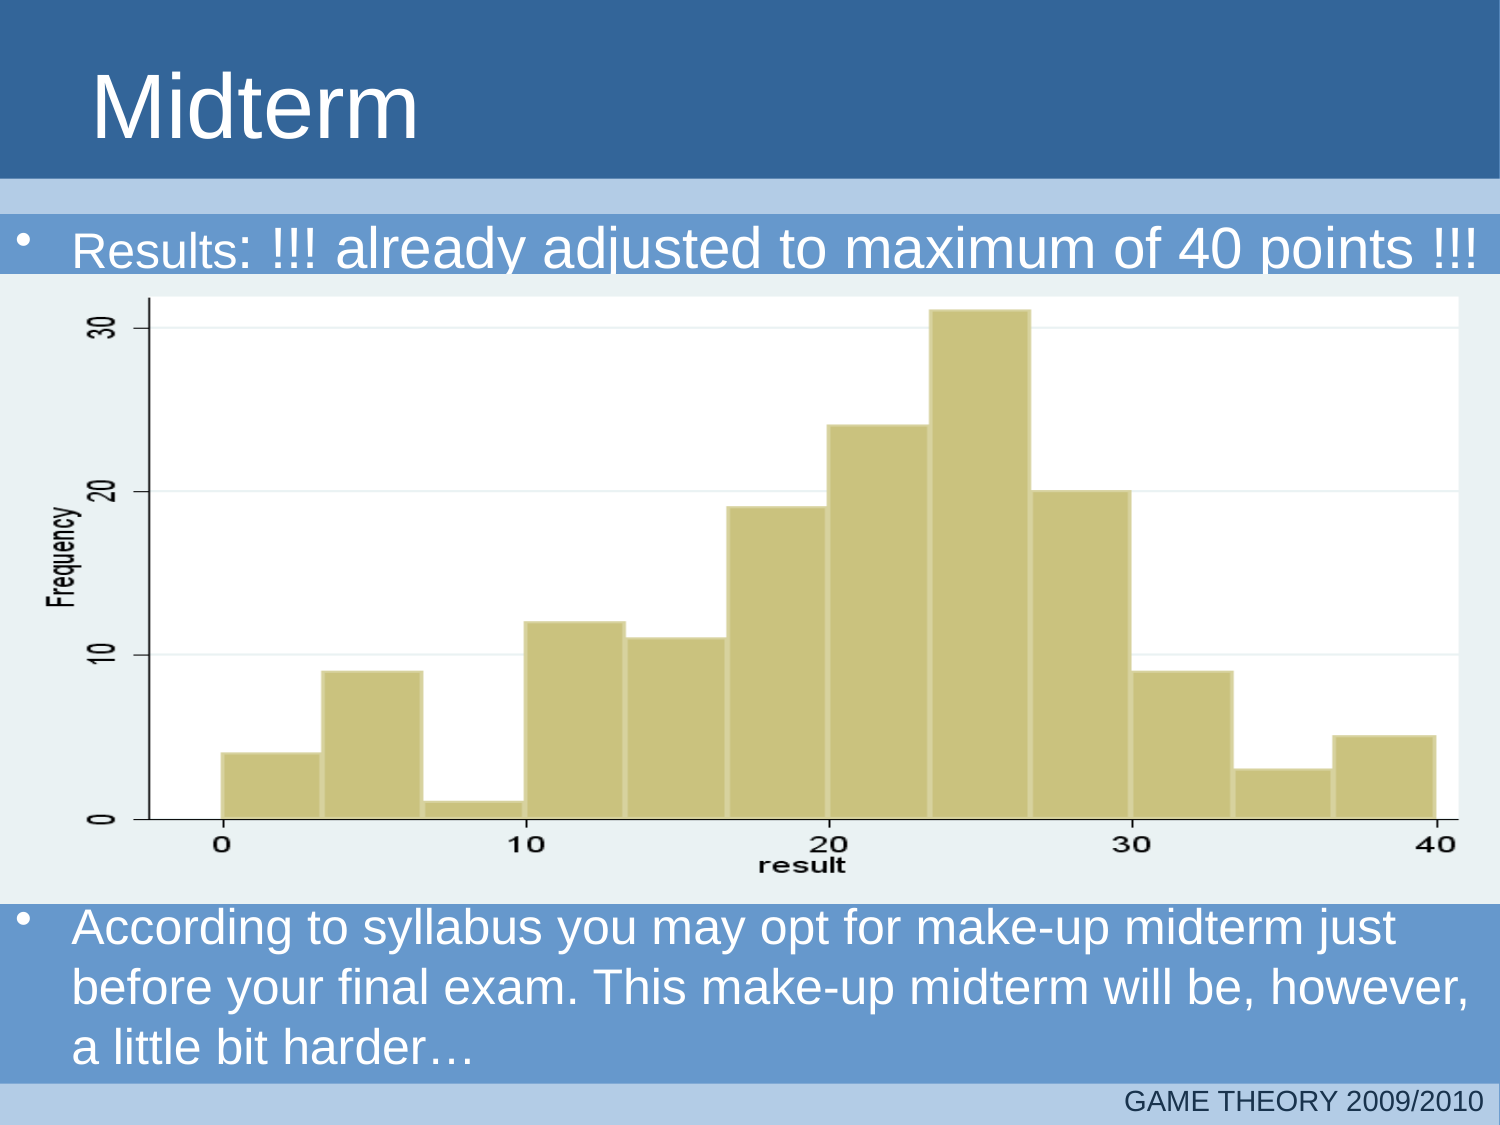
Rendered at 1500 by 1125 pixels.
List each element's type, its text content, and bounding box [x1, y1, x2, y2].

picture [0, 274, 1500, 905]
list Results: !!! already adjusted to maximum of 40 points !!! According to syllabus you may opt for make-up midterm just before your final exam. This make-up midterm will be, however, a little bit harder… [0, 910, 1500, 1066]
list Results: !!! already adjusted to maximum of 40 points !!! According to syllabus you may opt for make-up midterm just before your final exam. This make-up midterm will be, however, a little bit harder… [0, 202, 1500, 274]
text_box GAME THEORY 2009/2010 [1109, 1075, 1500, 1125]
title Midterm [74, 42, 1436, 162]
